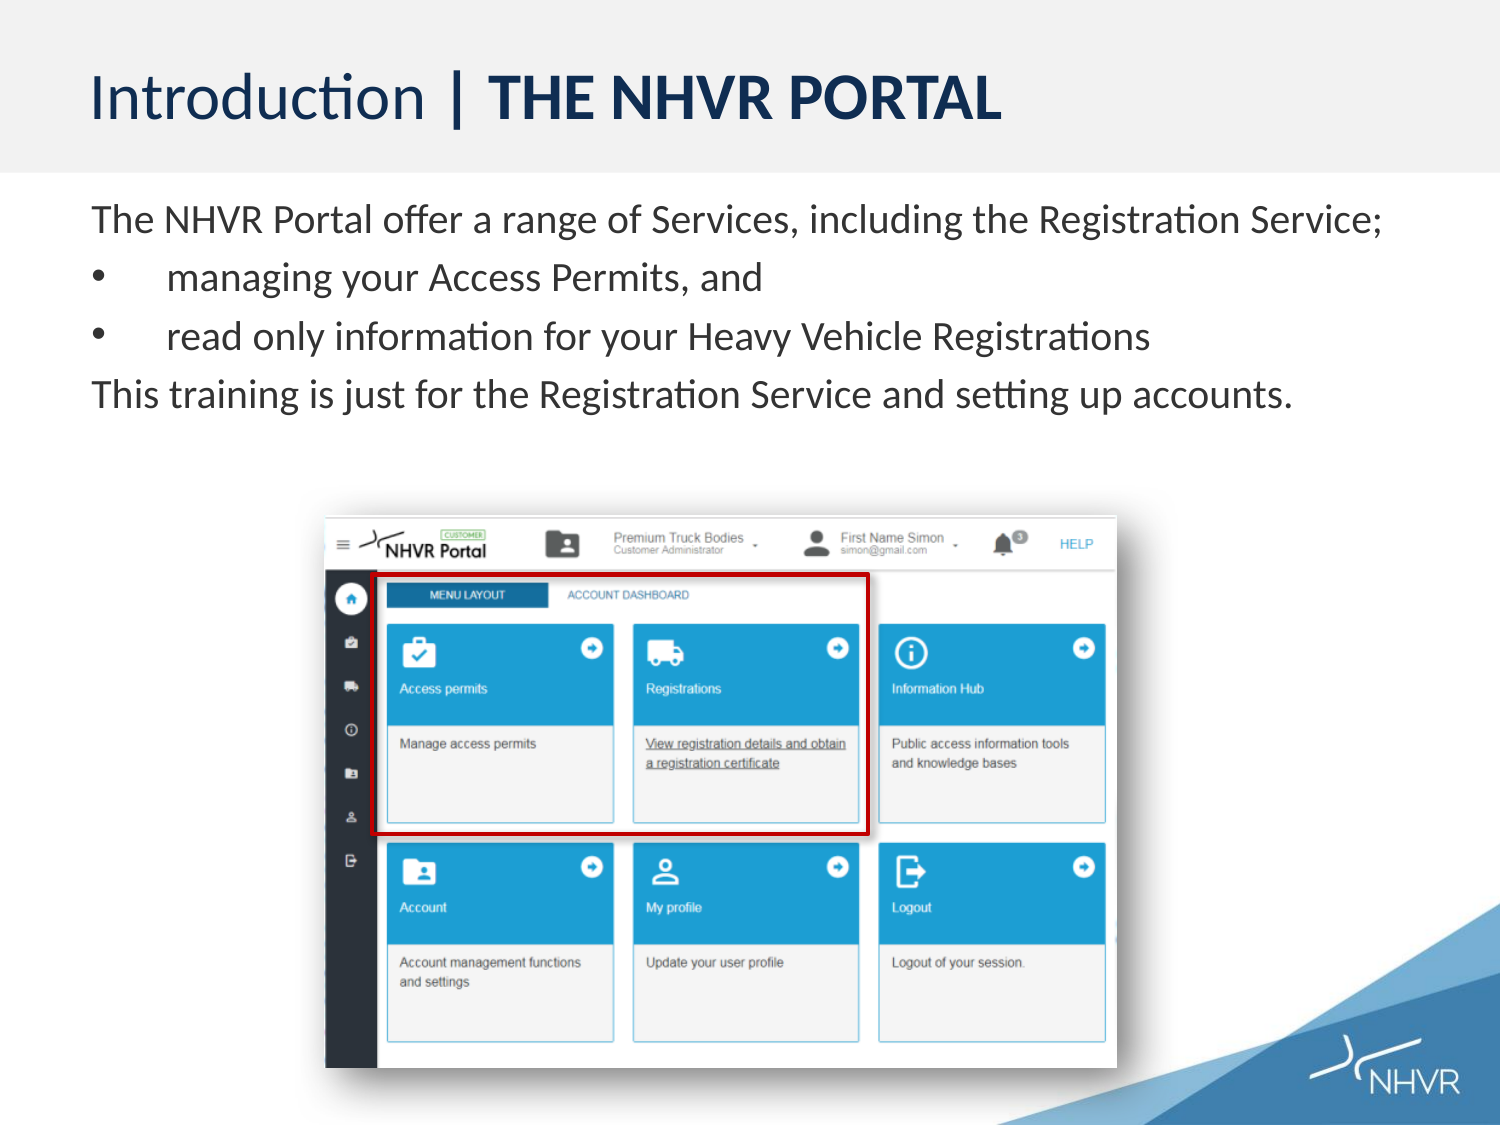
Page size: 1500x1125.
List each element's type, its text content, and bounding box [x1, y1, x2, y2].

picture [0, 173, 1500, 1125]
list The NHVR Portal offer a range of Services, including the Registration Service; managing your Access Permits, and read only information for your Heavy Vehicle Registrations This training is just for the Registration Service and setting up accounts. [76, 184, 1427, 982]
title Introduction | THE NHVR PORTAL [75, 45, 1425, 173]
